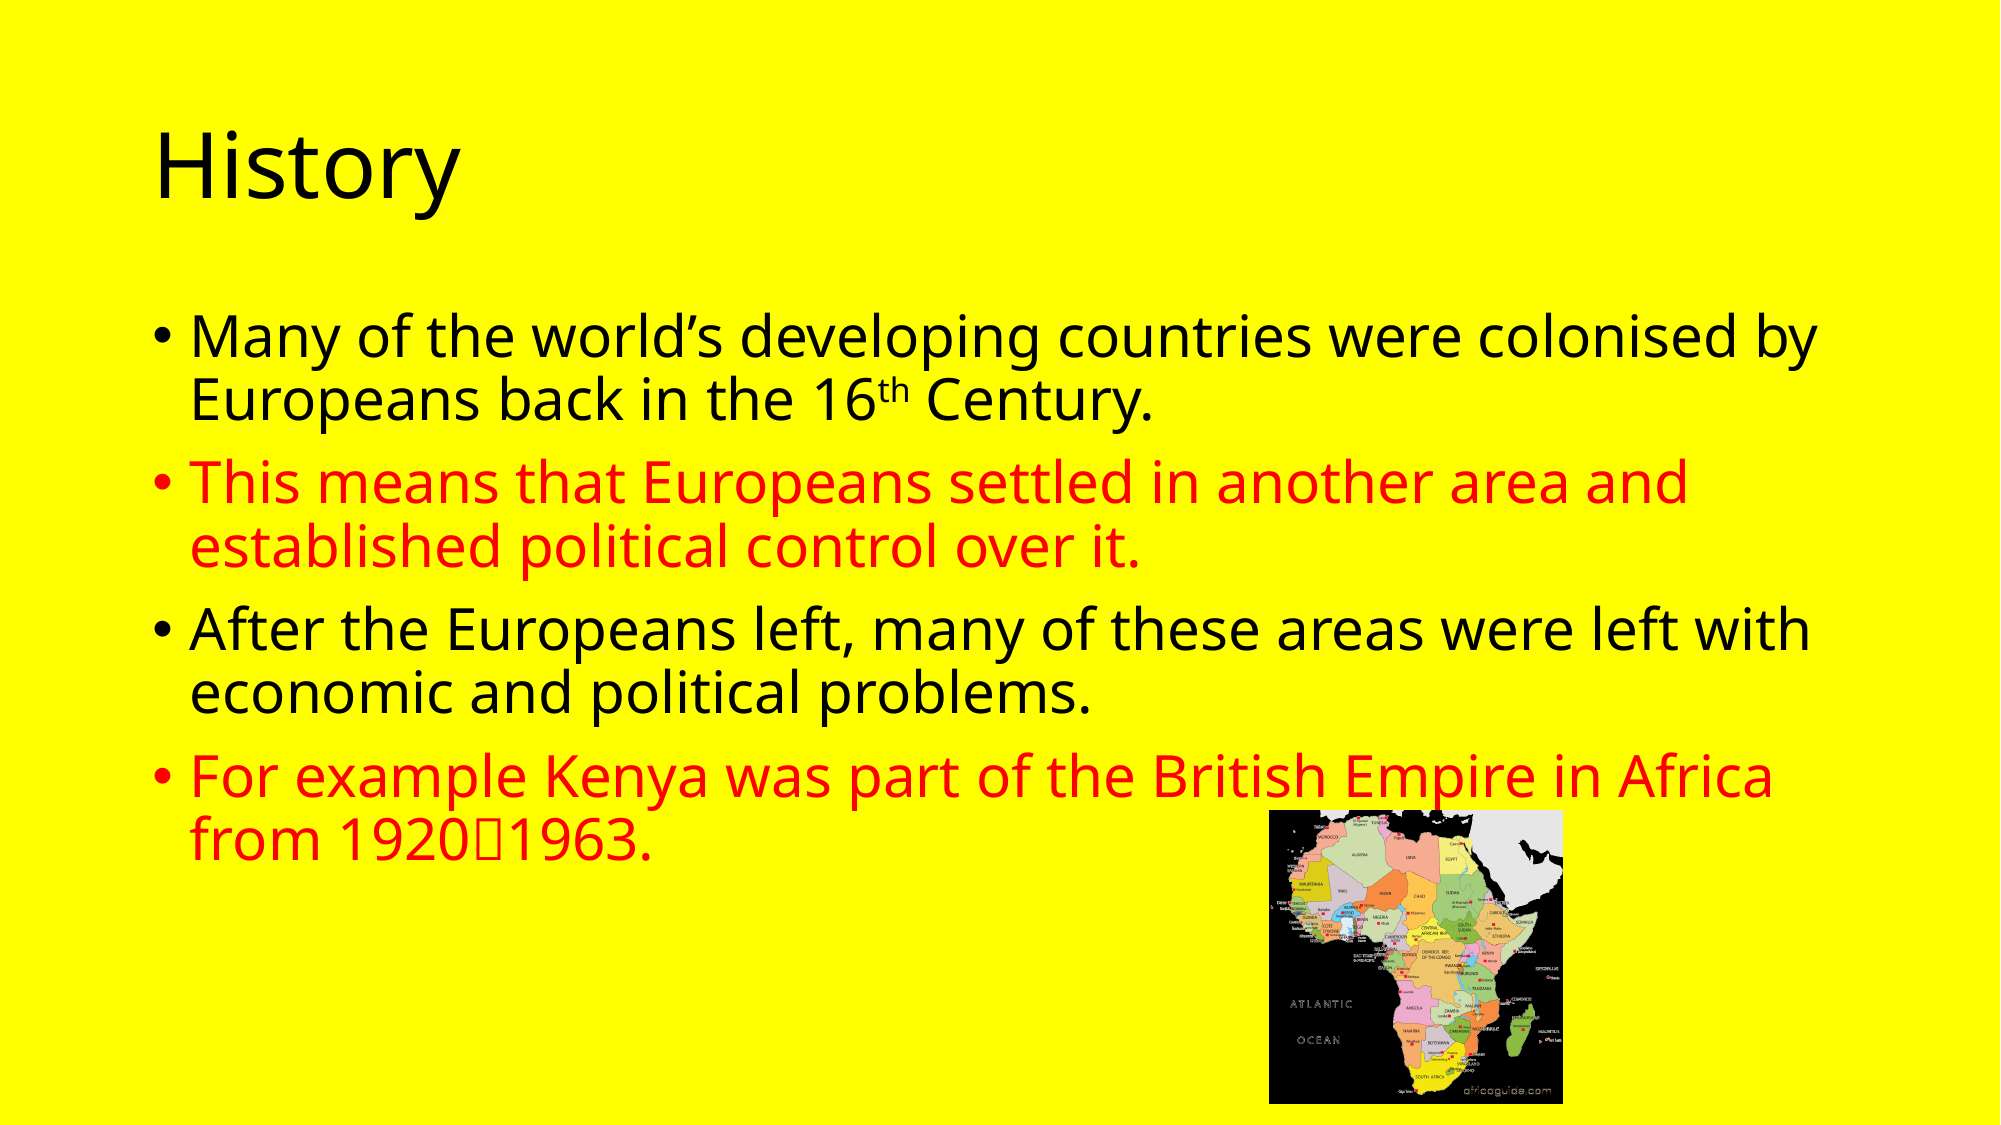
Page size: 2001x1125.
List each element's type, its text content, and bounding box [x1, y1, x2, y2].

title History [137, 59, 1863, 278]
list Many of the world’s developing countries were colonised by Europeans back in the 16th Century. This means that Europeans settled in another area and established political control over it. After the Europeans left, many of these areas were left with economic and political problems. For example Kenya was part of the British Empire in Africa from 19201963. [137, 299, 1863, 1014]
picture [1269, 810, 1563, 1104]
